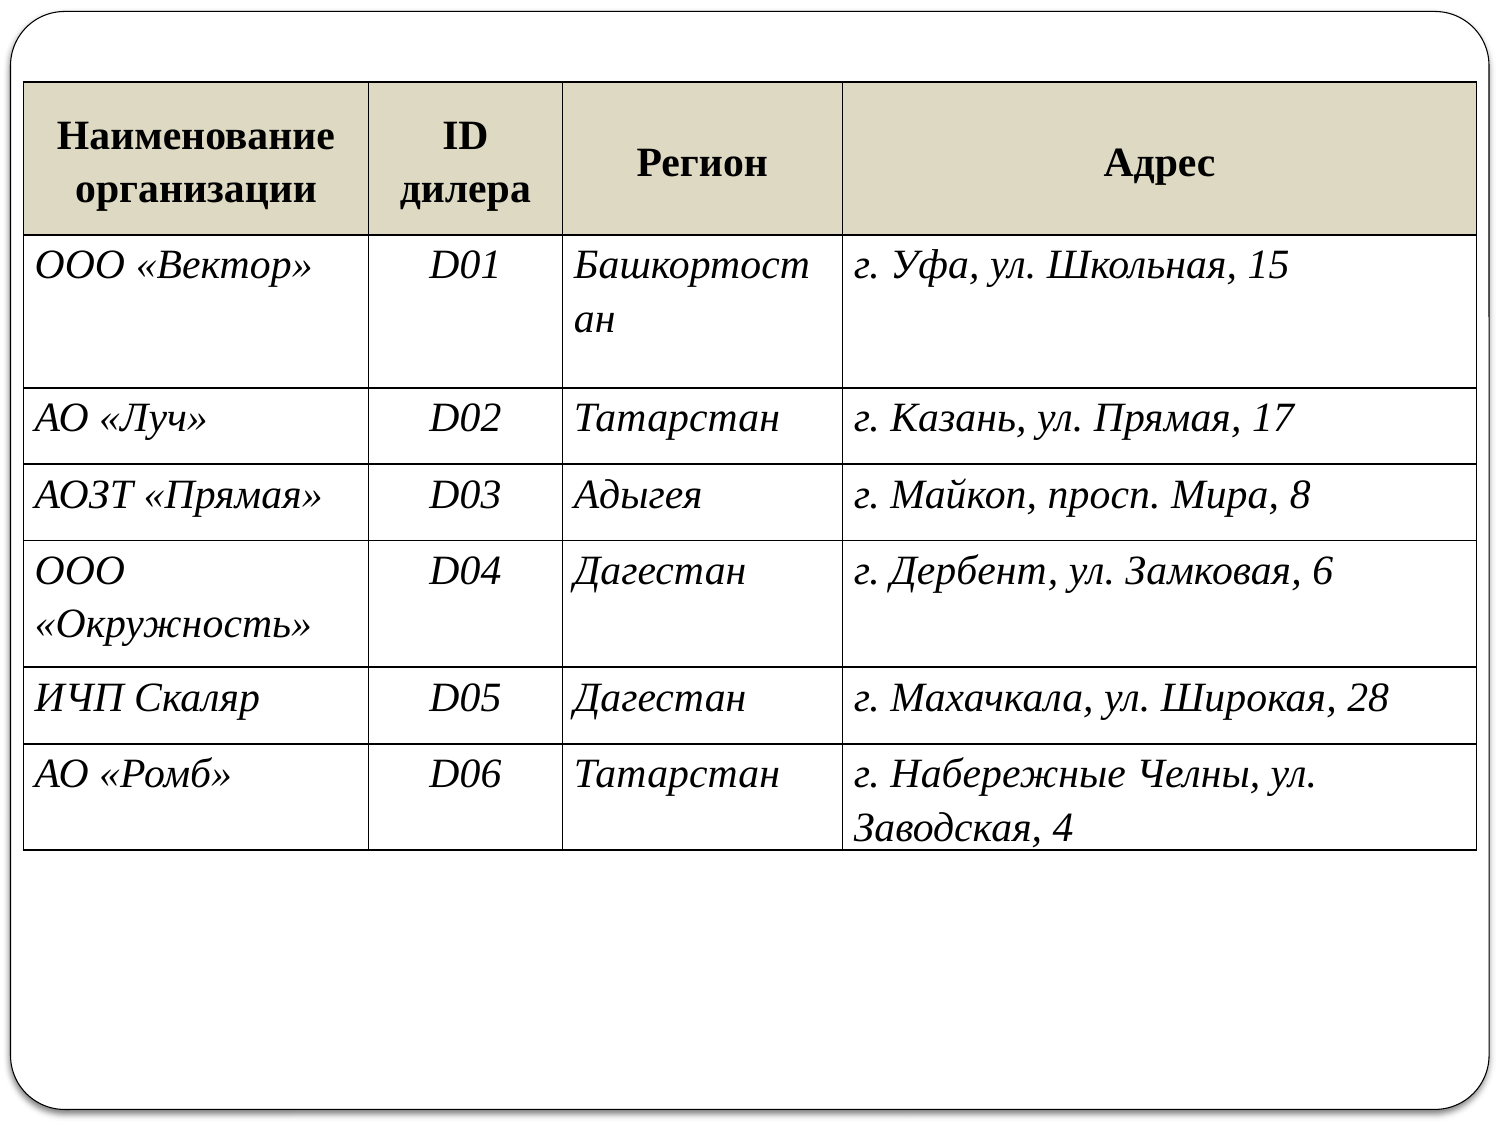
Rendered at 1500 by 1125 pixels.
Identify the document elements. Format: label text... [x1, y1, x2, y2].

table_cell г. Уфа, ул. Школьная, 15 [843, 236, 1476, 387]
table_cell ООО «Окружность» [24, 541, 368, 666]
table_cell D02 [369, 389, 562, 463]
table_cell АО «Ромб» [24, 745, 368, 849]
table_cell D01 [369, 236, 562, 387]
table_cell ИЧП Скаляр [24, 668, 368, 743]
table_cell АОЗТ «Прямая» [24, 465, 368, 540]
table_cell Адыгея [563, 465, 842, 540]
table_cell г. Набережные Челны, ул. Заводская, 4 [843, 745, 1476, 849]
table_header Наименование организации [24, 83, 368, 234]
table_cell Башкортостан [563, 236, 842, 387]
table_cell г. Дербент, ул. Замковая, 6 [843, 541, 1476, 666]
table_cell Дагестан [563, 541, 842, 666]
table_header ID дилера [369, 83, 562, 234]
table_cell D04 [369, 541, 562, 666]
table_header Регион [563, 83, 842, 234]
table_cell D06 [369, 745, 562, 849]
table_cell Татарстан [563, 389, 842, 463]
table_cell Дагестан [563, 668, 842, 743]
table_cell г. Казань, ул. Прямая, 17 [843, 389, 1476, 463]
table_cell Татарстан [563, 745, 842, 849]
table_cell АО «Луч» [24, 389, 368, 463]
table_cell г. Майкоп, просп. Мира, 8 [843, 465, 1476, 540]
table_cell ООО «Вектор» [24, 236, 368, 387]
table_header Адрес [843, 83, 1476, 234]
table_cell D05 [369, 668, 562, 743]
table_cell г. Махачкала, ул. Широкая, 28 [843, 668, 1476, 743]
table_cell D03 [369, 465, 562, 540]
